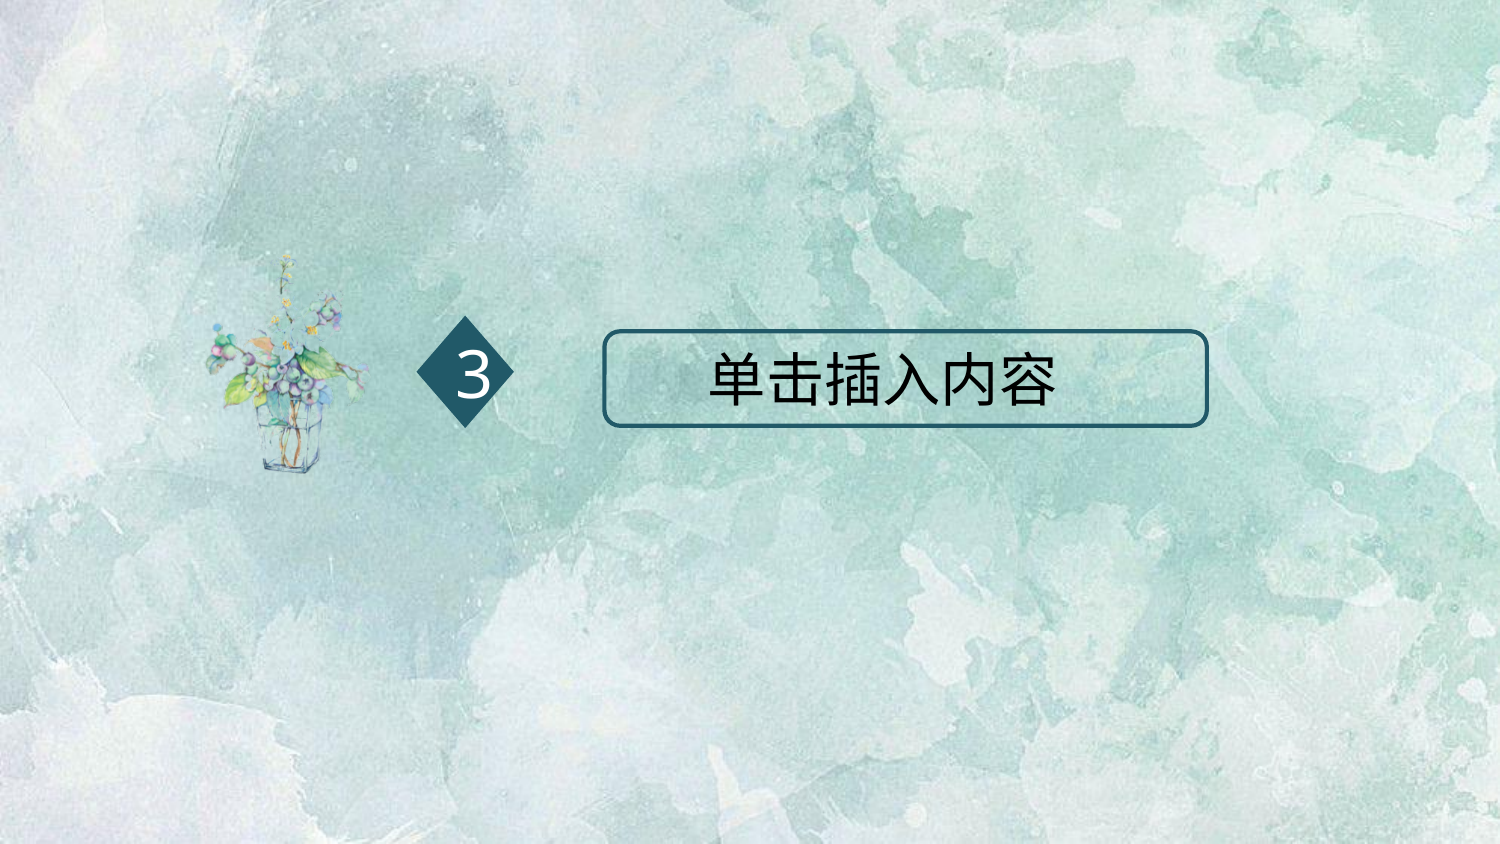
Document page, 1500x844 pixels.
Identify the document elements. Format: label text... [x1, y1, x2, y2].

text_box [602, 329, 1209, 428]
picture [0, 0, 1500, 844]
text_box 单击插入内容 [693, 336, 1073, 421]
text_box 3 [414, 313, 516, 431]
